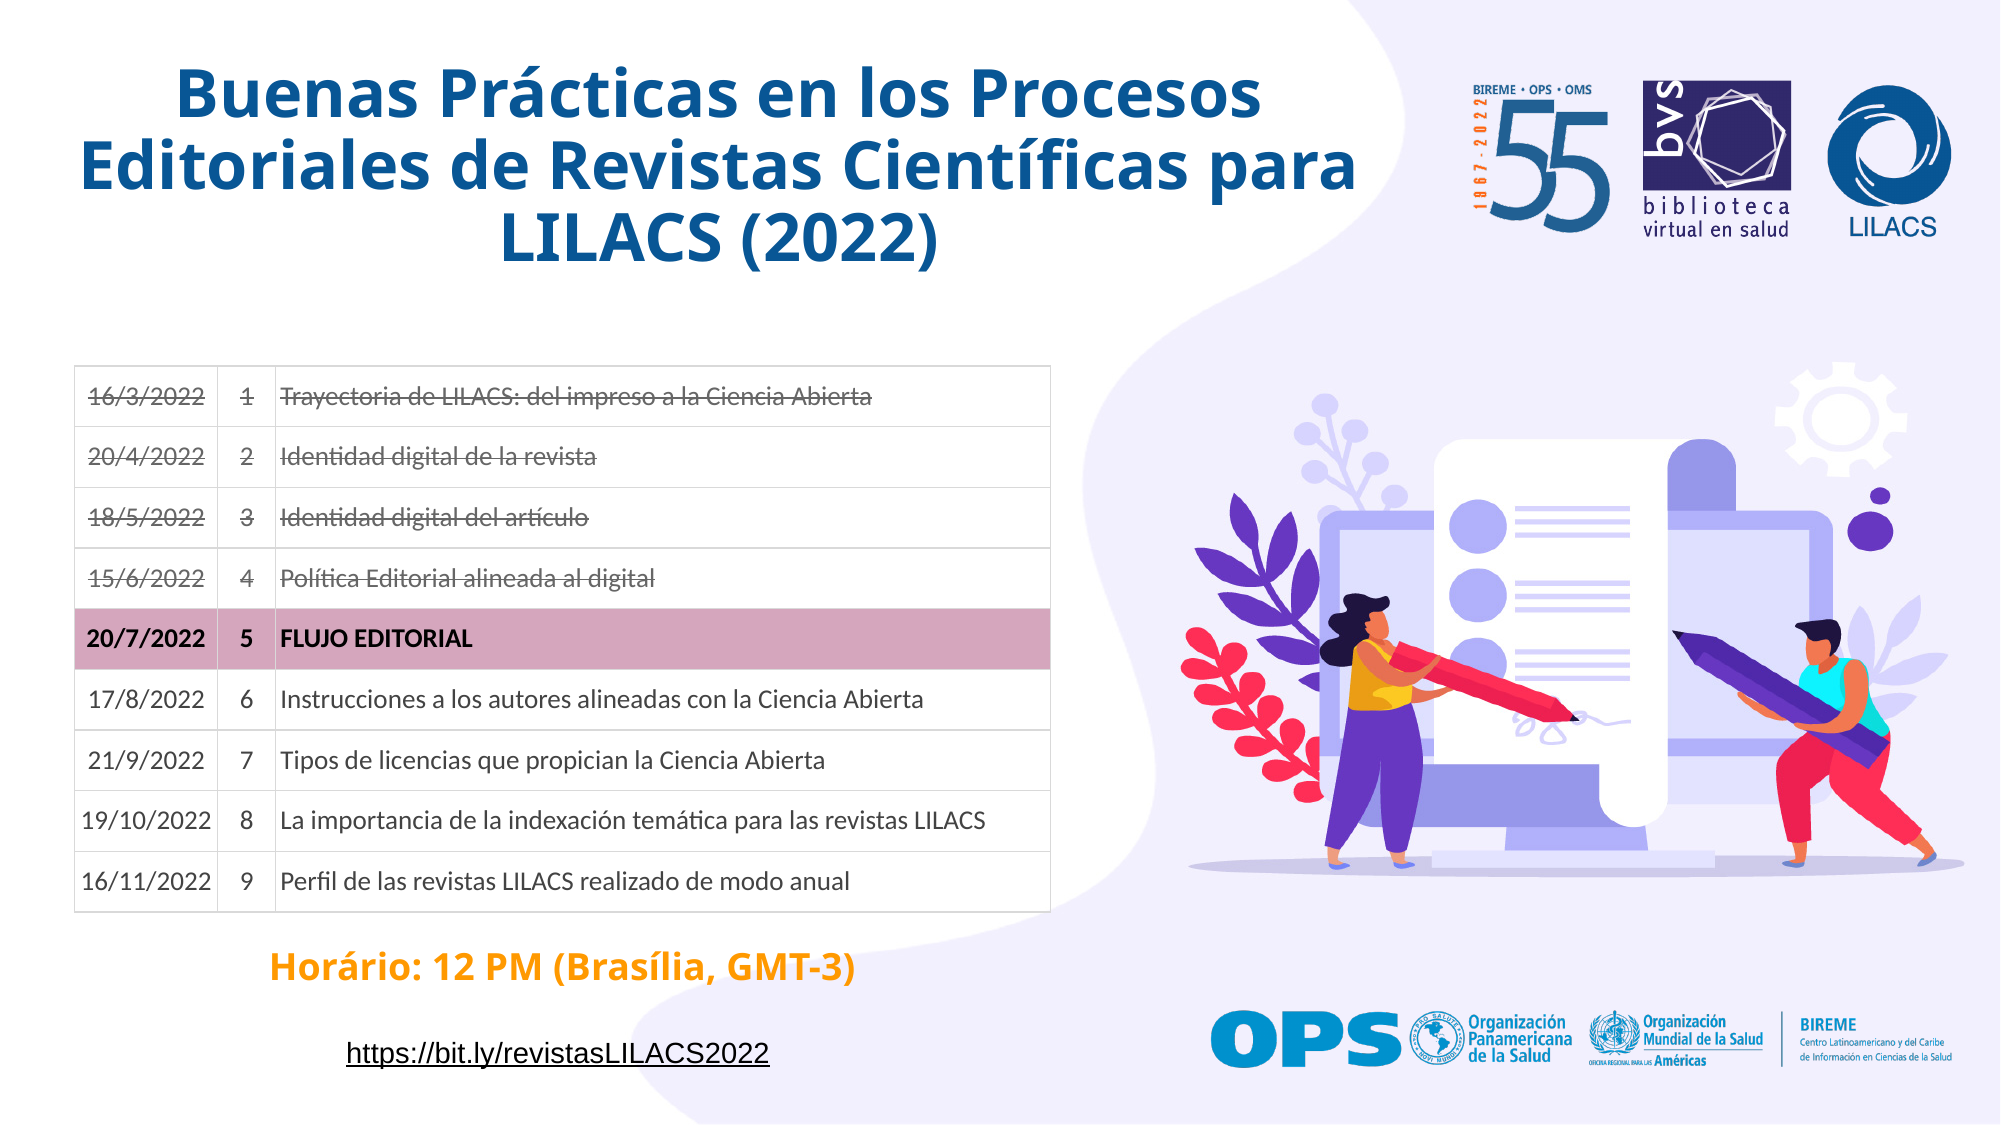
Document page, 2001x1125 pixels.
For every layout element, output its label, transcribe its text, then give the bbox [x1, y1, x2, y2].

table_header Trayectoria de LILACS: del impreso a la Ciencia Abierta [276, 367, 1050, 426]
title Buenas Prácticas en los Procesos Editoriales de Revistas Científicas para LILACS (2022) [45, 34, 1393, 284]
table_cell Identidad digital del artículo [276, 488, 1050, 547]
table_cell Instrucciones a los autores alineadas con la Ciencia Abierta [276, 670, 1050, 729]
table_cell FLUJO EDITORIAL [276, 609, 1050, 669]
table_cell 20/4/2022 [75, 427, 217, 487]
table_cell 21/9/2022 [75, 731, 217, 790]
table_cell 4 [218, 549, 275, 608]
table_cell 9 [218, 852, 275, 911]
table_header 1 [218, 367, 275, 426]
table_cell 15/6/2022 [75, 549, 217, 608]
table_cell Política Editorial alineada al digital [276, 549, 1050, 608]
table_header 16/3/2022 [75, 367, 217, 426]
table_cell 17/8/2022 [75, 670, 217, 729]
table_cell Identidad digital de la revista [276, 427, 1050, 487]
table_cell 20/7/2022 [75, 609, 217, 669]
table_cell 19/10/2022 [75, 791, 217, 851]
table_cell 18/5/2022 [75, 488, 217, 547]
table_cell La importancia de la indexación temática para las revistas LILACS [276, 791, 1050, 851]
table_cell 7 [218, 731, 275, 790]
table_cell Perfil de las revistas LILACS realizado de modo anual [276, 852, 1050, 911]
table_cell 3 [218, 488, 275, 547]
table_cell 2 [218, 427, 275, 487]
table_cell 6 [218, 670, 275, 729]
table_cell 8 [218, 791, 275, 851]
picture [0, 0, 2001, 1125]
table_cell 16/11/2022 [75, 852, 217, 911]
table_cell 5 [218, 609, 275, 669]
text_box Horário: 12 PM (Brasília, GMT-3) [207, 935, 918, 996]
text_box https://bit.ly/revistasLILACS2022 [316, 1019, 809, 1085]
table_cell Tipos de licencias que propician la Ciencia Abierta [276, 731, 1050, 790]
